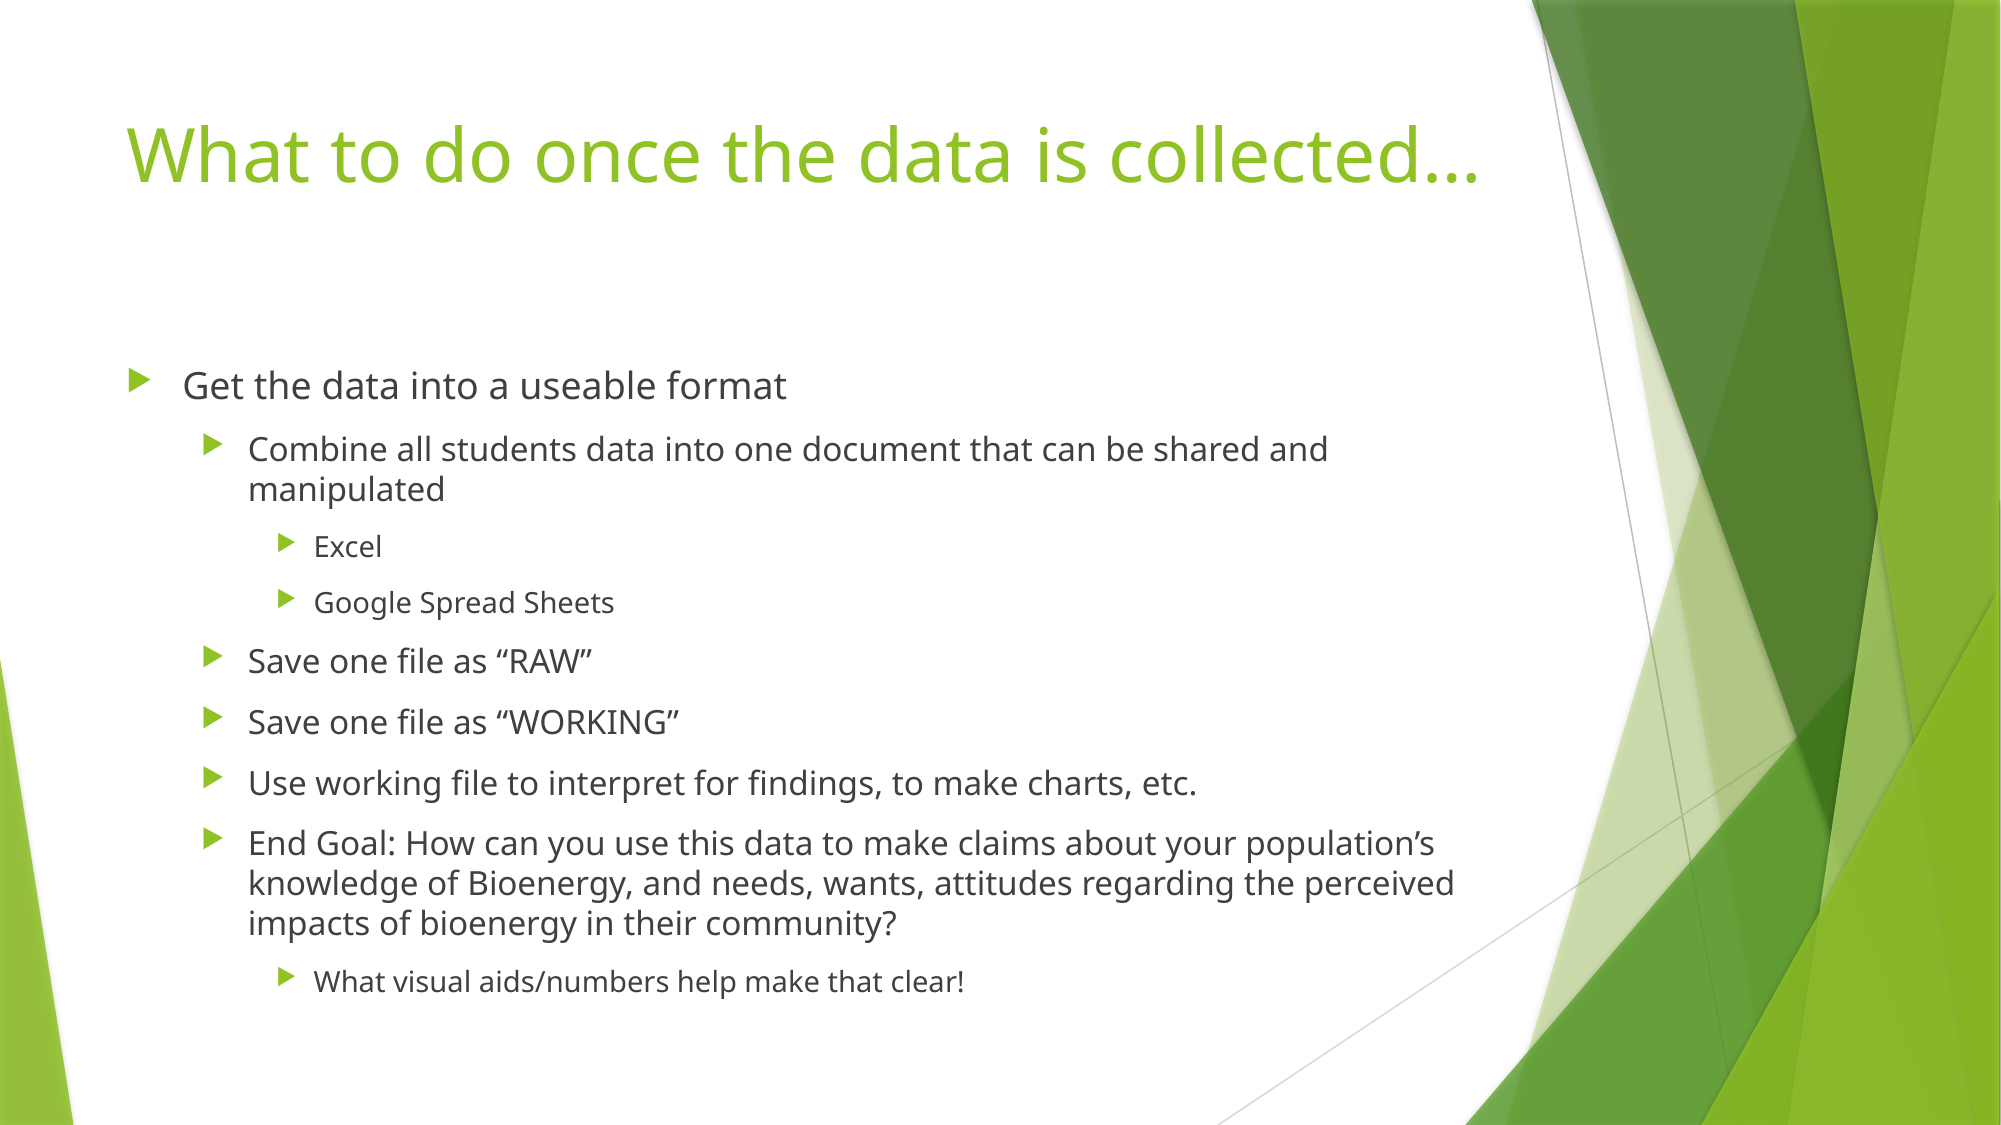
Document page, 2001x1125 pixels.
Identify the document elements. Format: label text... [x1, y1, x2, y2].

title What to do once the data is collected… [111, 99, 1522, 317]
list Get the data into a useable format Combine all students data into one document that can be shared and manipulated Excel Google Spread Sheets Save one file as “RAW” Save one file as “WORKING” Use working file to interpret for findings, to make charts, etc. End Goal: How can you use this data to make claims about your population’s knowledge of Bioenergy, and needs, wants, attitudes regarding the perceived impacts of bioenergy in their community? What visual aids/numbers help make that clear! [111, 354, 1522, 992]
